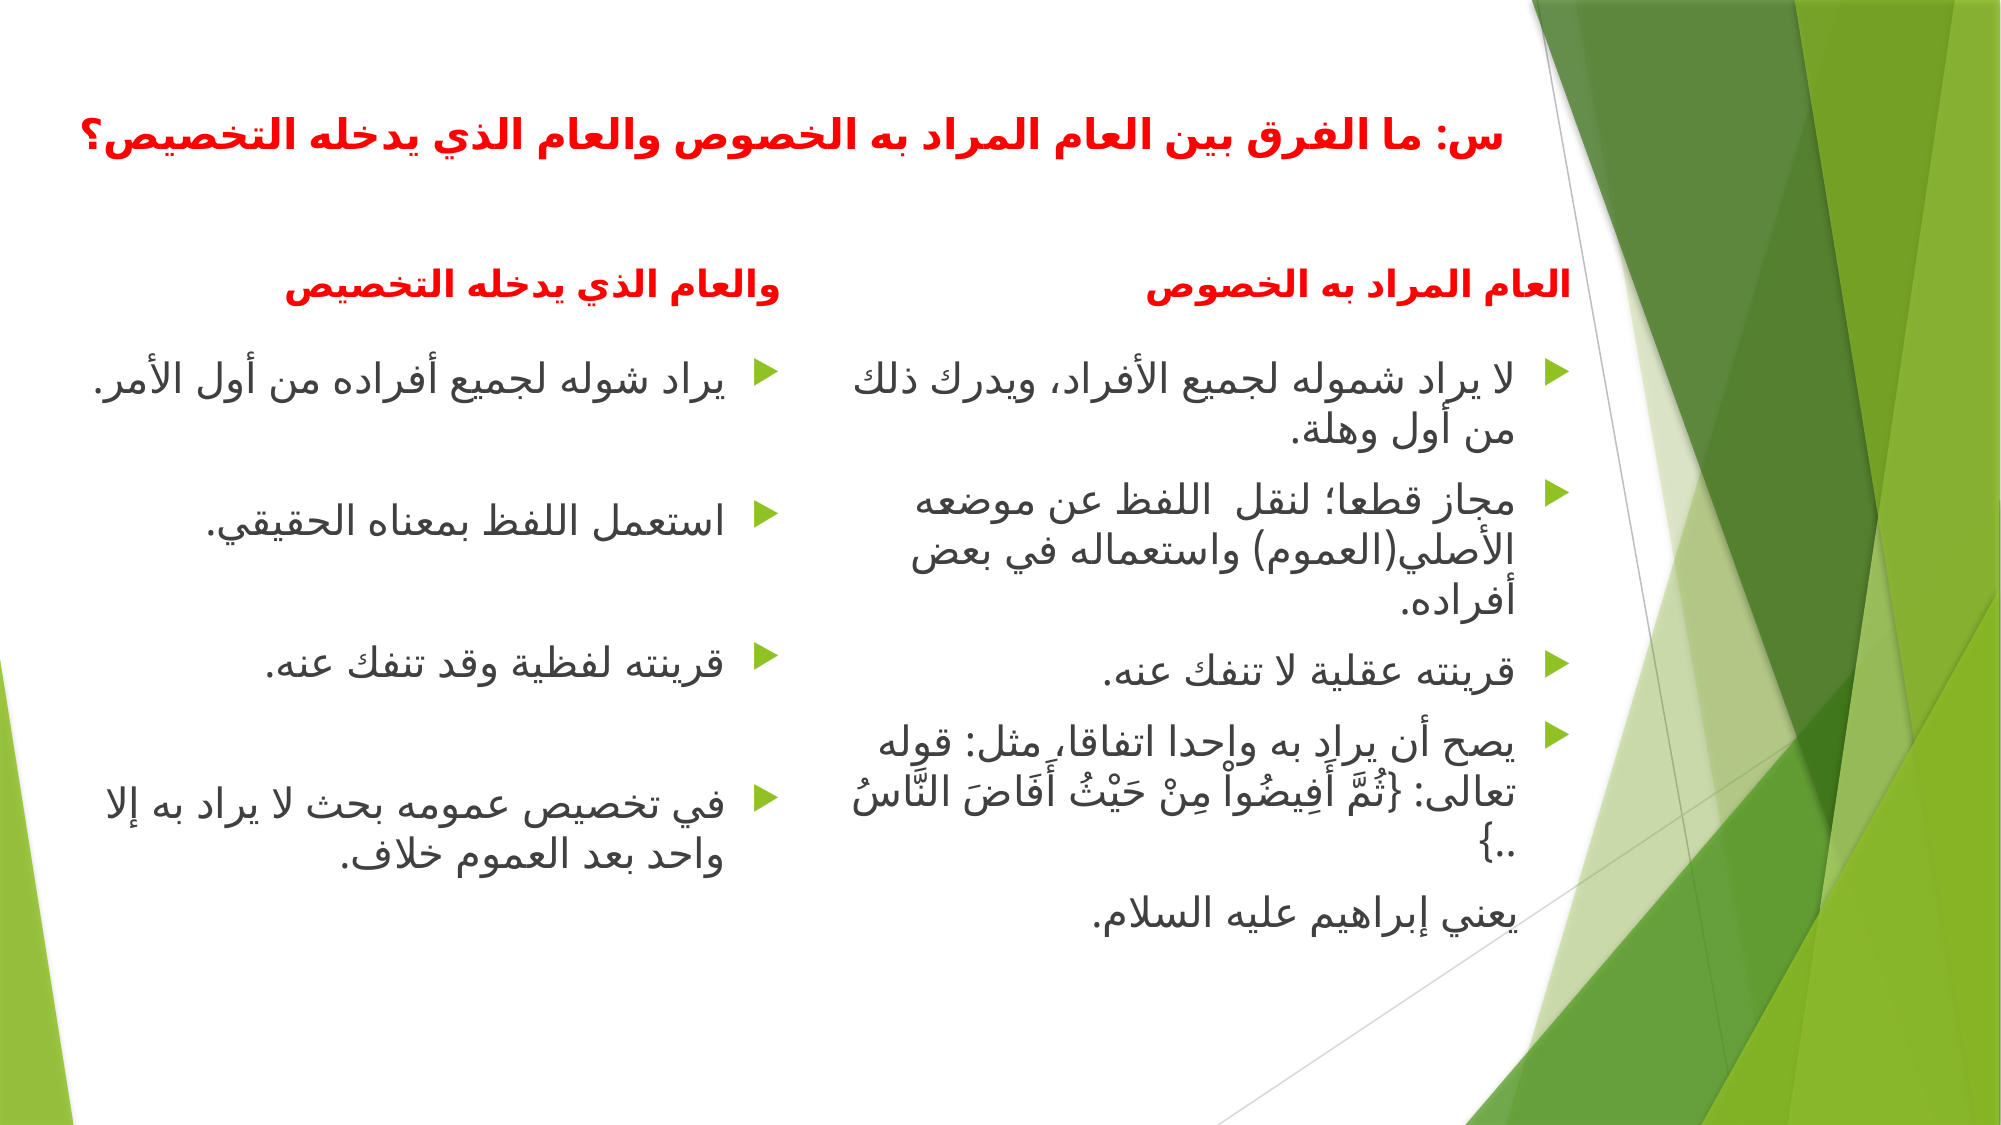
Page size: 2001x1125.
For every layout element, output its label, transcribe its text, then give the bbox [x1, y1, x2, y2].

list والعام الذي يدخله التخصيص [63, 232, 798, 313]
list العام المراد به الخصوص [834, 232, 1589, 313]
list يراد شوله لجميع أفراده من أول الأمر. استعمل اللفظ بمعناه الحقيقي. قرينته لفظية وقد تنفك عنه. في تخصيص عمومه بحث لا يراد به إلا واحد بعد العموم خلاف. [63, 344, 798, 992]
title س: ما الفرق بين العام المراد به الخصوص والعام الذي يدخله التخصيص؟ [63, 99, 1522, 216]
list لا يراد شموله لجميع الأفراد، ويدرك ذلك من أول وهلة. مجاز قطعا؛ لنقل اللفظ عن موضعه الأصلي(العموم) واستعماله في بعض أفراده. قرينته عقلية لا تنفك عنه. يصح أن يراد به واحدا اتفاقا، مثل: قوله تعالى: {ثُمَّ أَفِيضُواْ مِنْ حَيْثُ أَفَاضَ النَّاسُ ..} يعني إبراهيم عليه السلام. [834, 344, 1589, 992]
